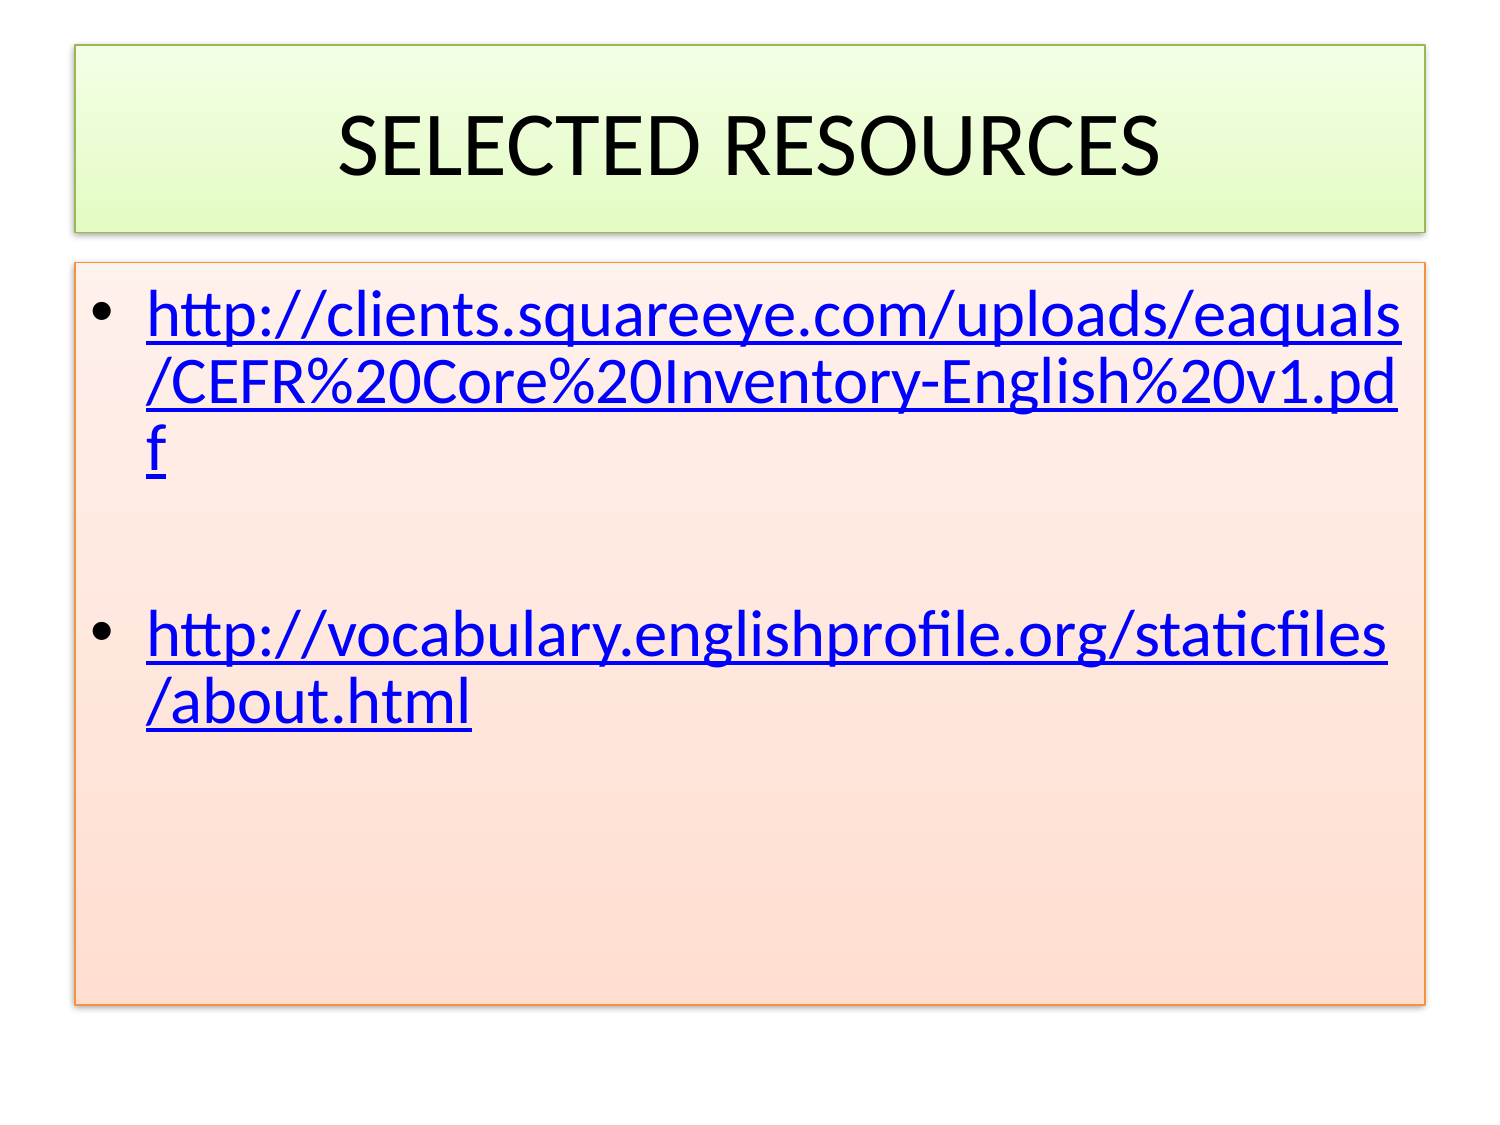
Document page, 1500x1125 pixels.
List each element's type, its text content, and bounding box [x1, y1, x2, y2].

list http://clients.squareeye.com/uploads/eaquals/CEFR%20Core%20Inventory-English%20v1.pdf http://vocabulary.englishprofile.org/staticfiles/about.html [74, 262, 1426, 1006]
title SELECTED RESOURCES [74, 44, 1426, 233]
